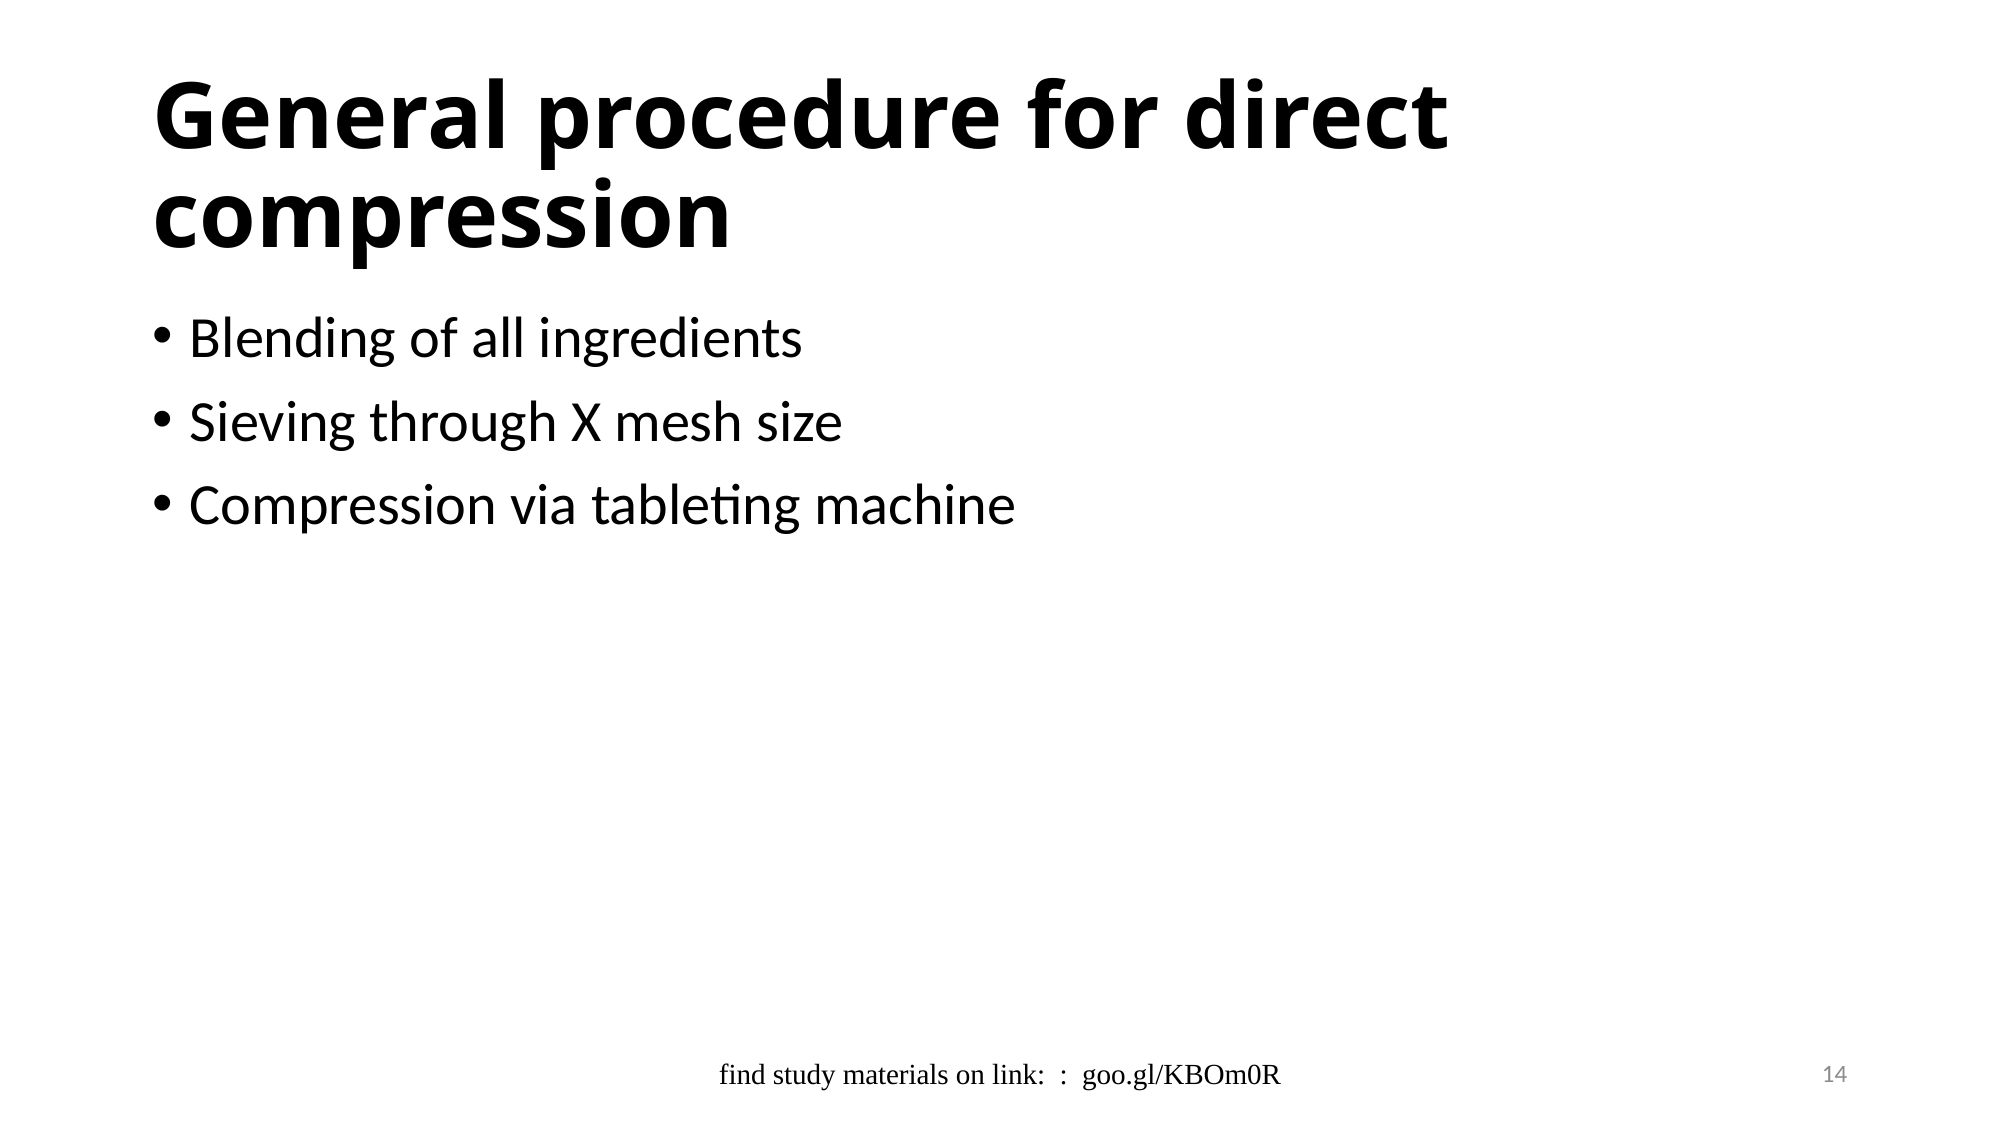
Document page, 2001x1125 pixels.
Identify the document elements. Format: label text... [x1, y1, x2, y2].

title General procedure for direct compression [137, 59, 1863, 278]
slide_number 14 [1412, 1042, 1863, 1103]
footer find study materials on link: : goo.gl/KBOm0R [662, 1042, 1338, 1103]
list Blending of all ingredients Sieving through X mesh size Compression via tableting machine [137, 299, 1863, 1014]
